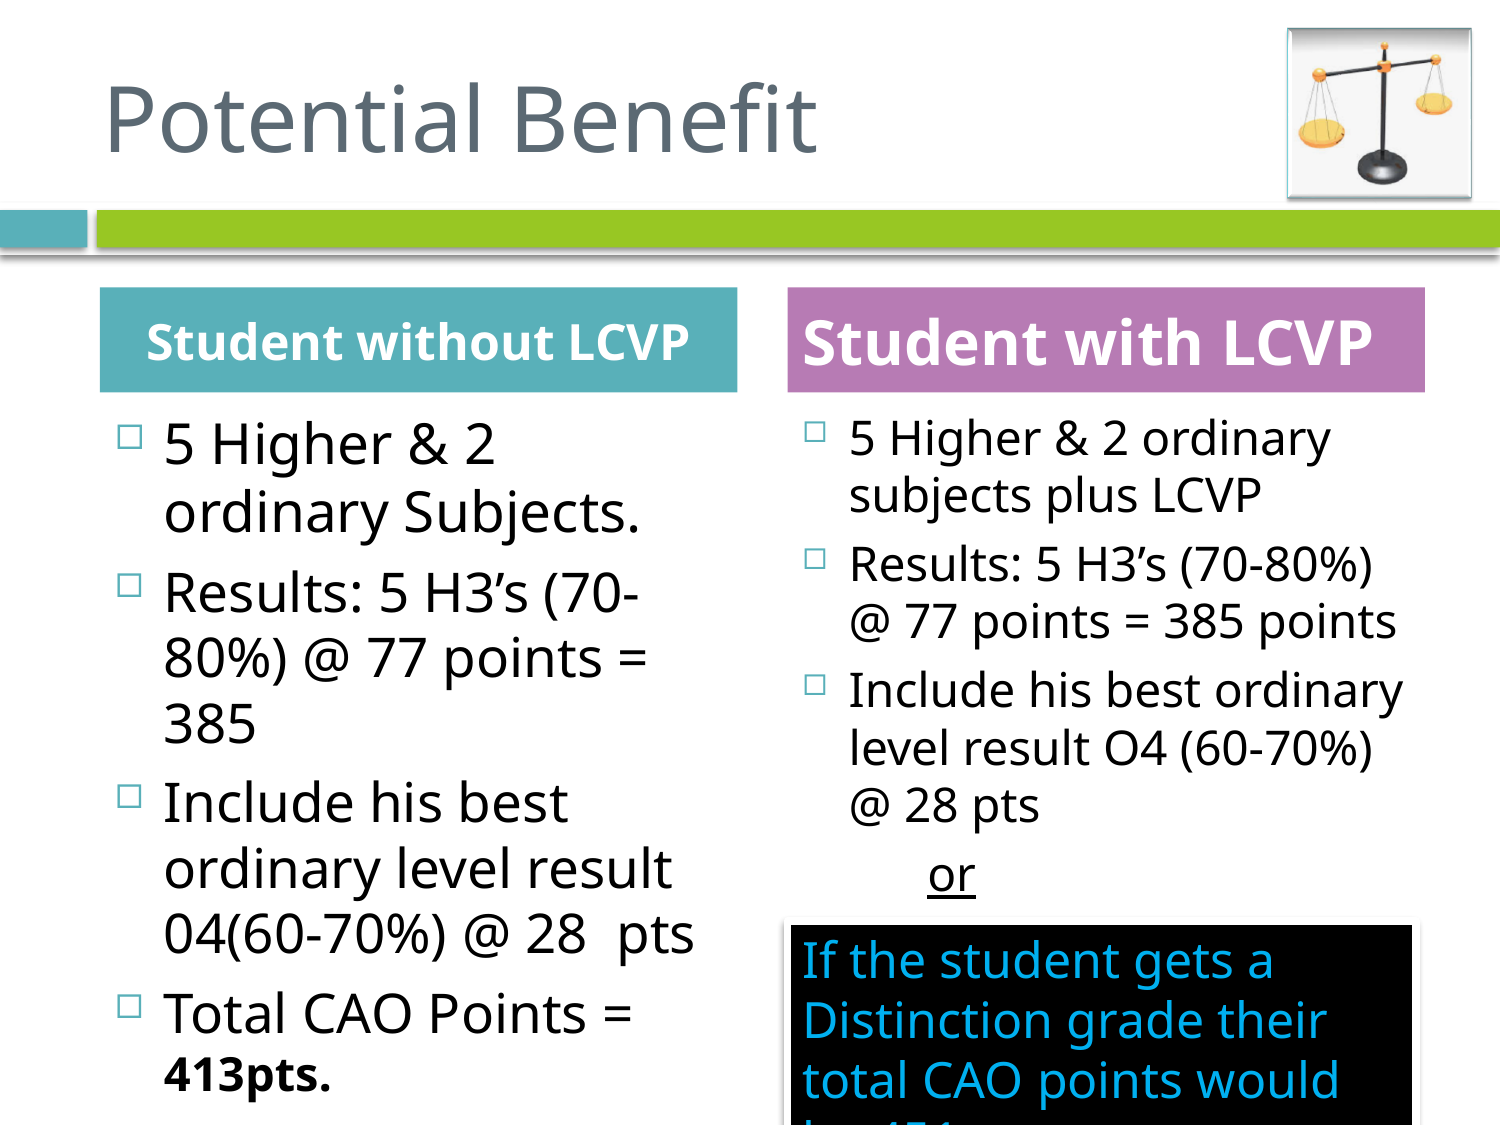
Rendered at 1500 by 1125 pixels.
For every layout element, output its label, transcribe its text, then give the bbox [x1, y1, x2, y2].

list 5 Higher & 2 ordinary Subjects. Results: 5 H3’s (70-80%) @ 77 points = 385 Include his best ordinary level result 04(60-70%) @ 28 pts Total CAO Points = 413pts. [99, 399, 738, 1118]
list 5 Higher & 2 ordinary subjects plus LCVP Results: 5 H3’s (70-80%) @ 77 points = 385 points Include his best ordinary level result O4 (60-70%) @ 28 pts or LCVP/Merit = 46 pts Total CAO points = 431pts. [787, 399, 1425, 1118]
picture [1281, 24, 1477, 208]
list Student with LCVP [787, 287, 1425, 393]
text_box If the student gets a Distinction grade their total CAO points would be 451 [784, 917, 1420, 1125]
title Potential Benefit [87, 44, 1275, 188]
list Student without LCVP [99, 287, 738, 393]
